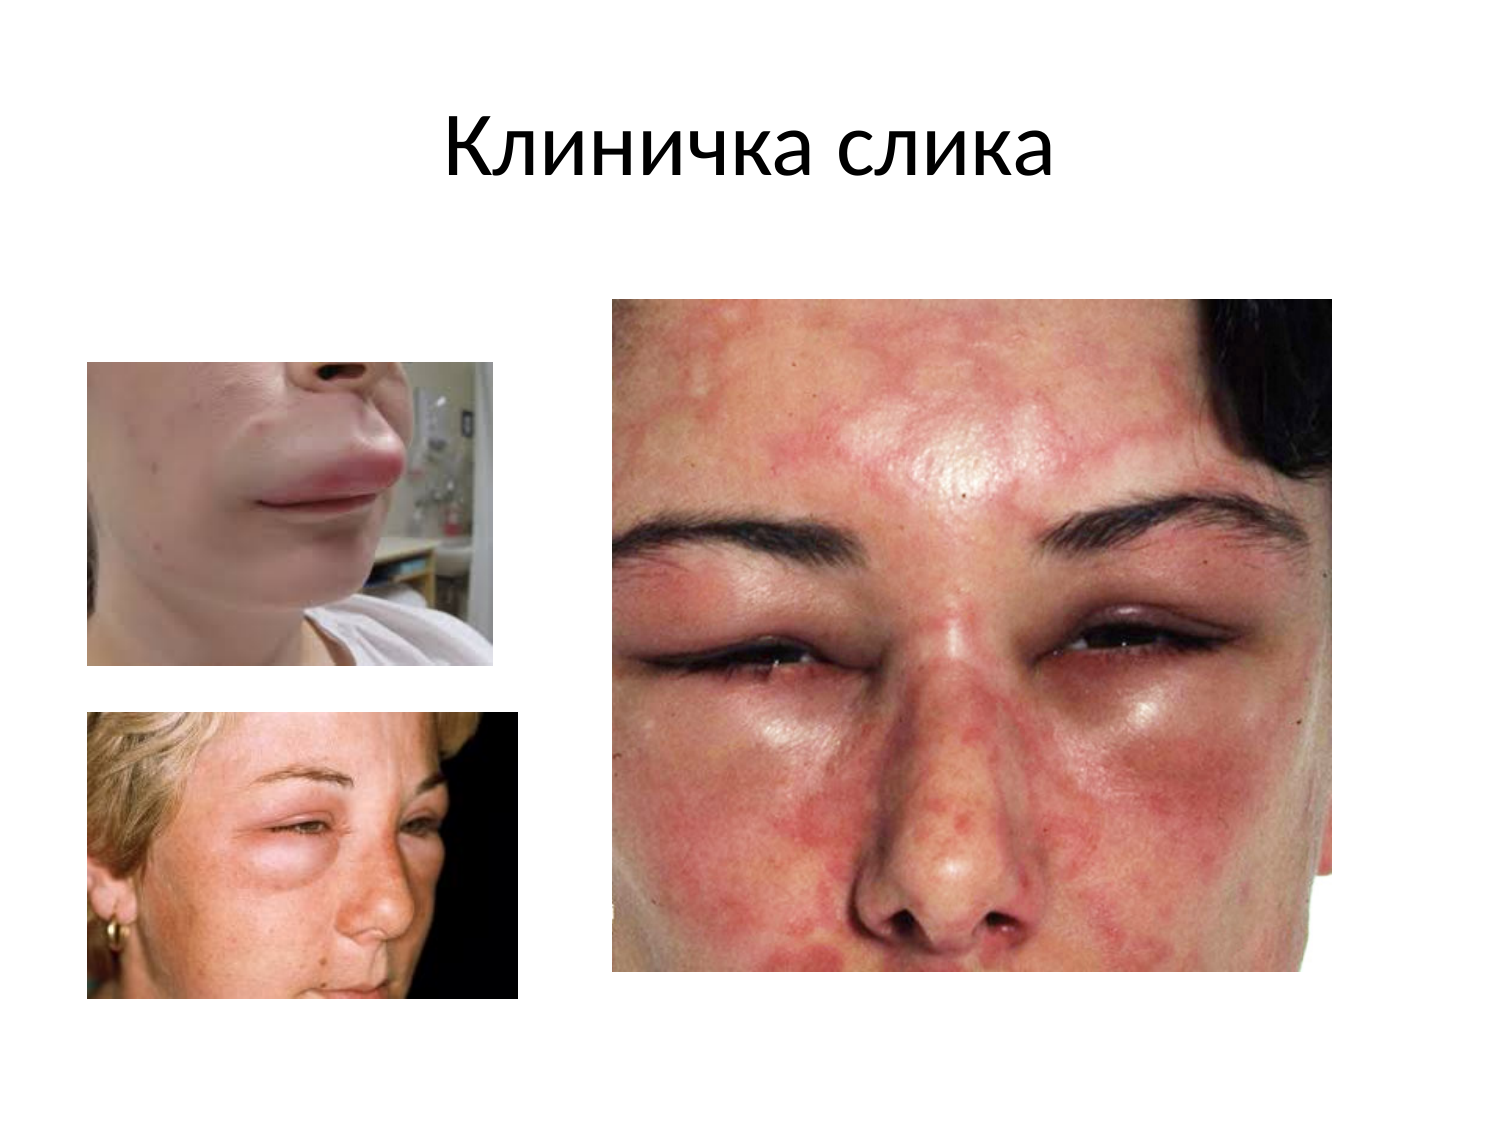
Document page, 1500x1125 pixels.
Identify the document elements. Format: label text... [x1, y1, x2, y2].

picture [612, 299, 1333, 972]
picture [87, 362, 493, 666]
title Клиничка слика [75, 45, 1425, 233]
picture [87, 712, 518, 999]
